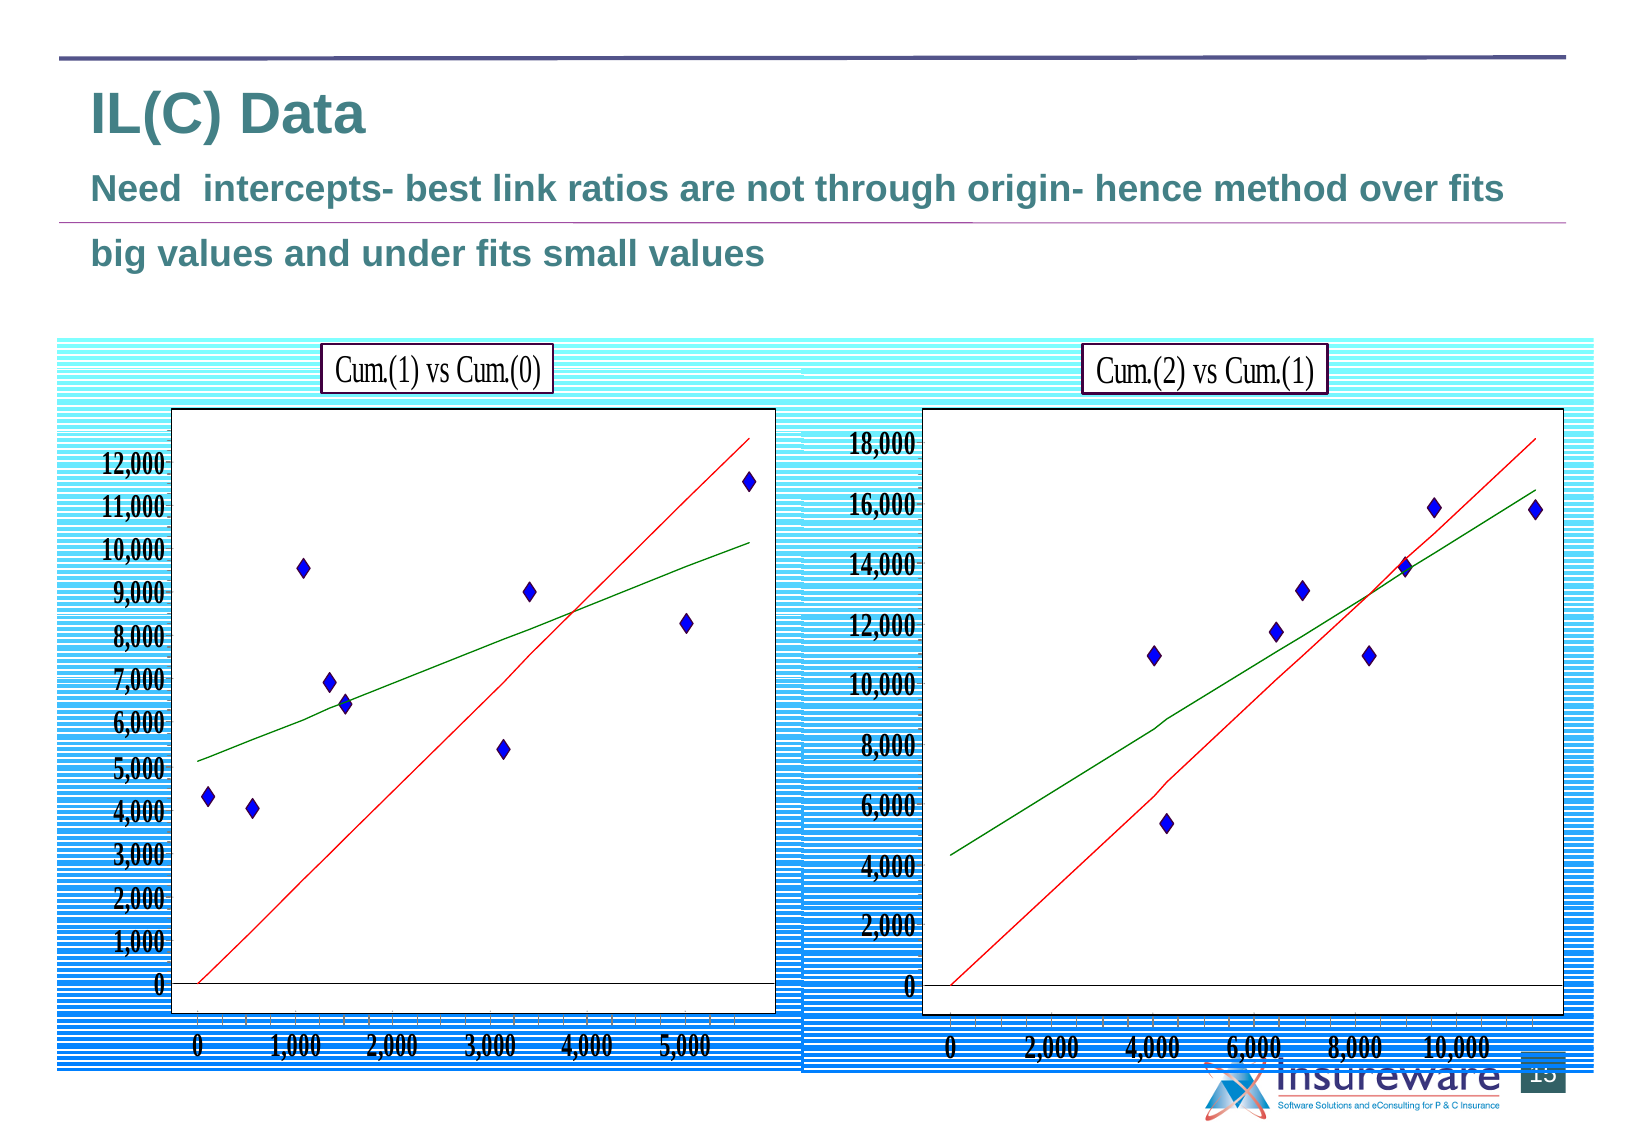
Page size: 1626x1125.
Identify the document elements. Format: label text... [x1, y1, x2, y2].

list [56, 337, 799, 1071]
picture [800, 337, 1594, 1122]
title IL(C) Data Need intercepts- best link ratios are not through origin- hence method over fits big values and under fits small values [90, 79, 1568, 204]
slide_number 14 [1520, 1081, 1566, 1093]
